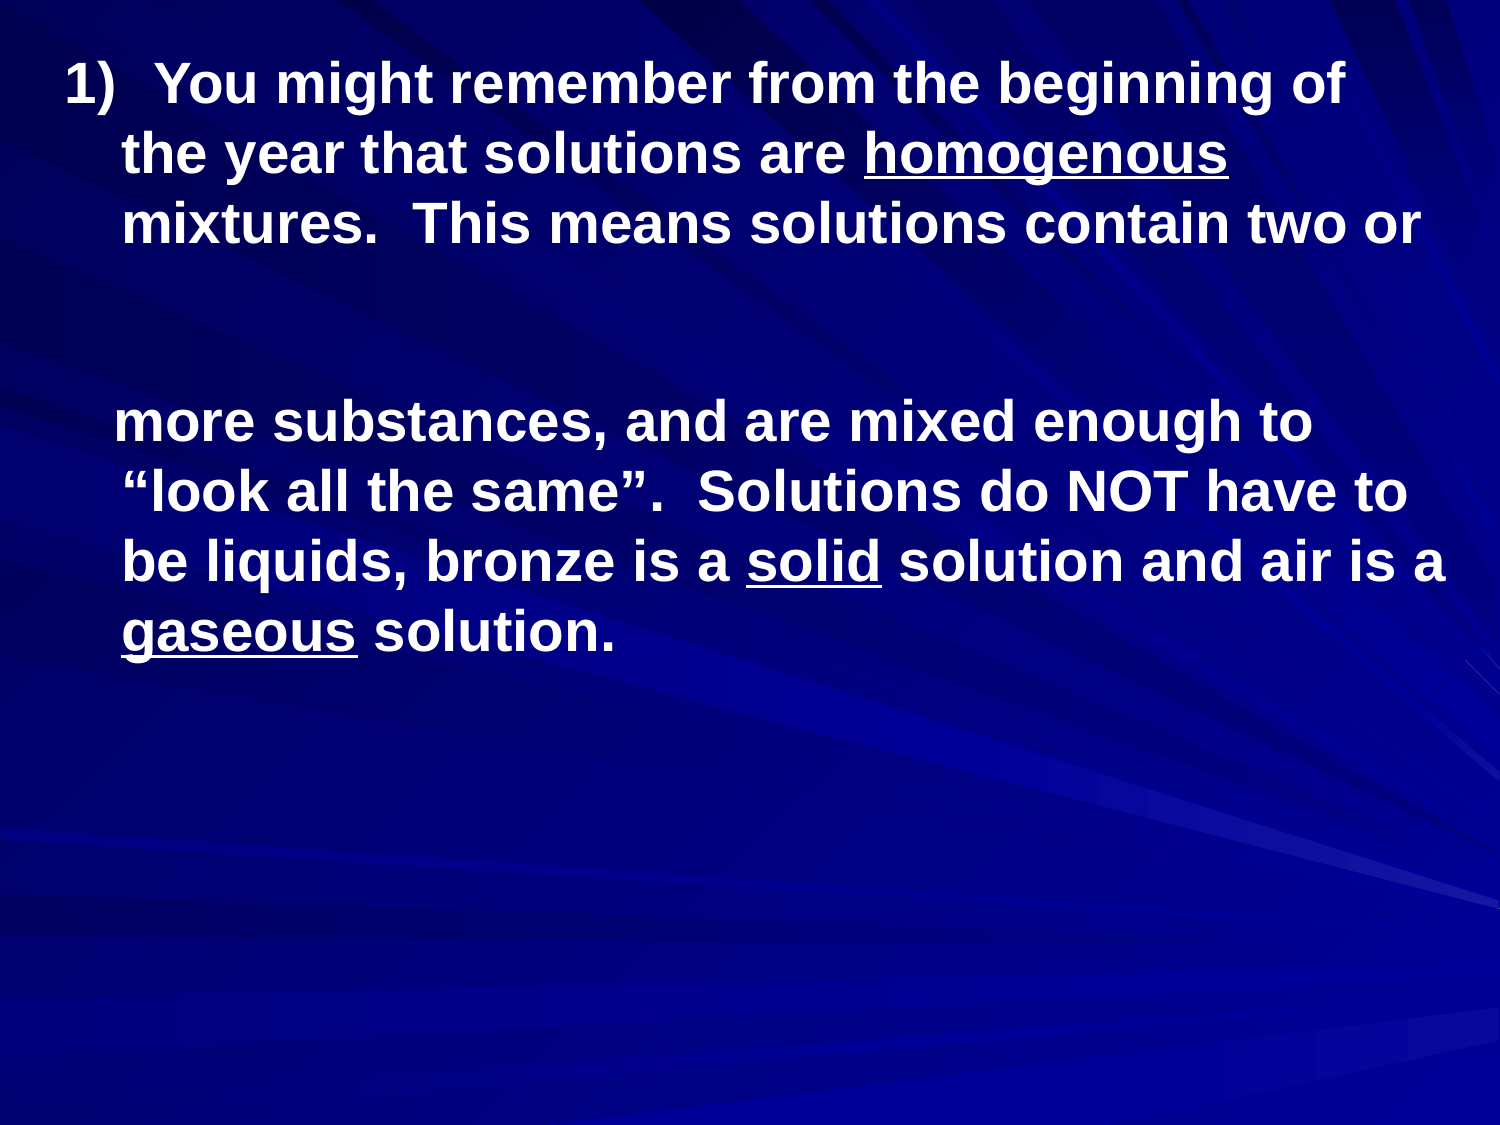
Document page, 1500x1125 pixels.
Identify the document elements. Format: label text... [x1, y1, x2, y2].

text_box You might remember from the beginning of the year that solutions are homogenous mixtures. This means solutions contain two or more substances, and are mixed enough to “look all the same”. Solutions do NOT have to be liquids, bronze is a solid solution and air is a gaseous solution. [49, 37, 1463, 671]
